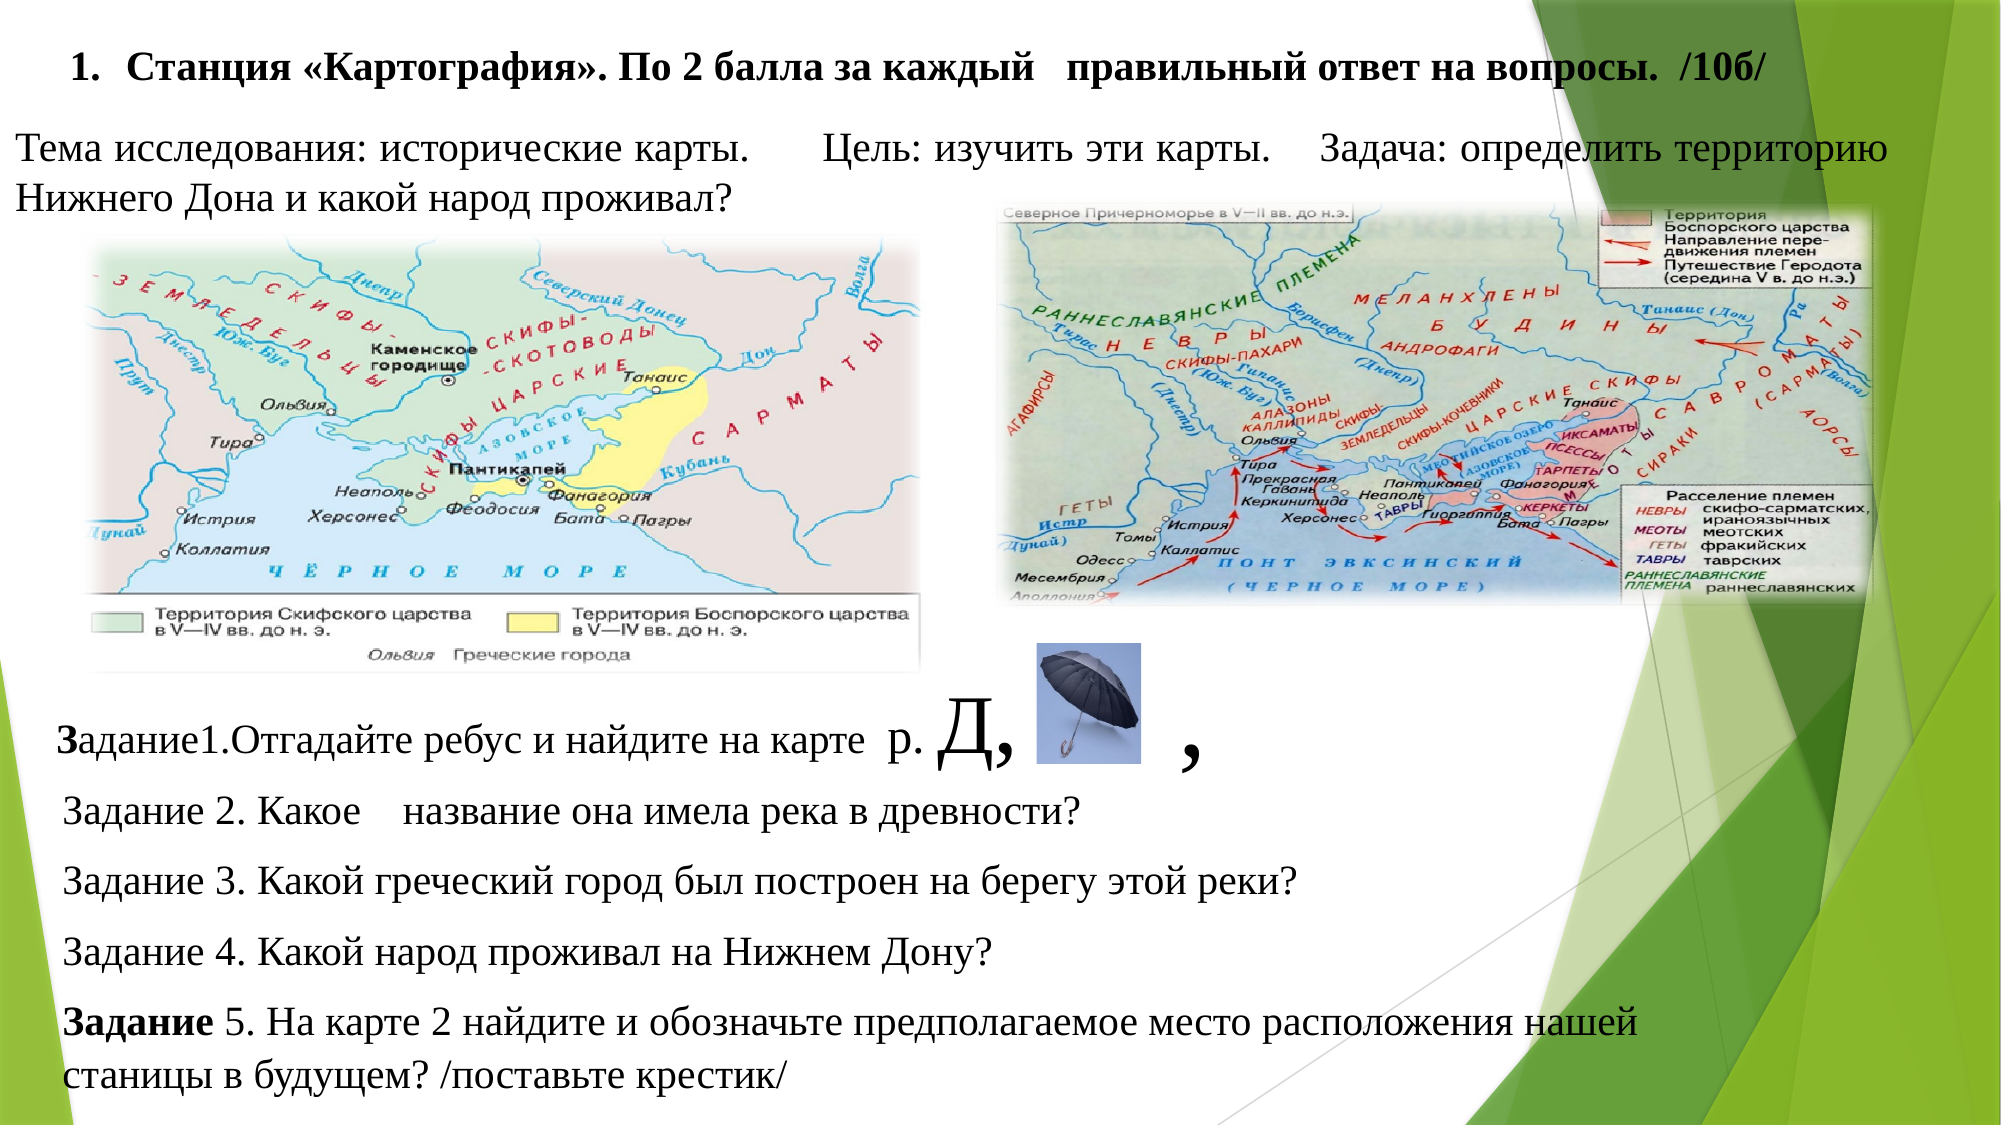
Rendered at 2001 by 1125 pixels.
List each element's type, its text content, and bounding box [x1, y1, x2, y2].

text_box Тема исследования: исторические карты. Цель: изучить эти карты. Задача: определить территорию Нижнего Дона и какой народ проживал? [0, 111, 1905, 227]
text_box Задание 2. Какое название она имела река в древности? Задание 3. Какой греческий город был построен на берегу этой реки? Задание 4. Какой народ проживал на Нижнем Дону? Задание 5. На карте 2 найдите и обозначьте предполагаемое место расположения нашей станицы в будущем? /поставьте крестик/ [47, 772, 1699, 1125]
text_box Станция «Картография». По 2 балла за каждый правильный ответ на вопросы. /10б/ [54, 31, 1912, 97]
picture [1036, 642, 1142, 764]
picture [78, 230, 934, 680]
picture [990, 197, 1886, 610]
text_box Задание1.Отгадайте ребус и найдите на карте р. Д, [41, 645, 1036, 781]
text_box , [1163, 636, 1222, 772]
